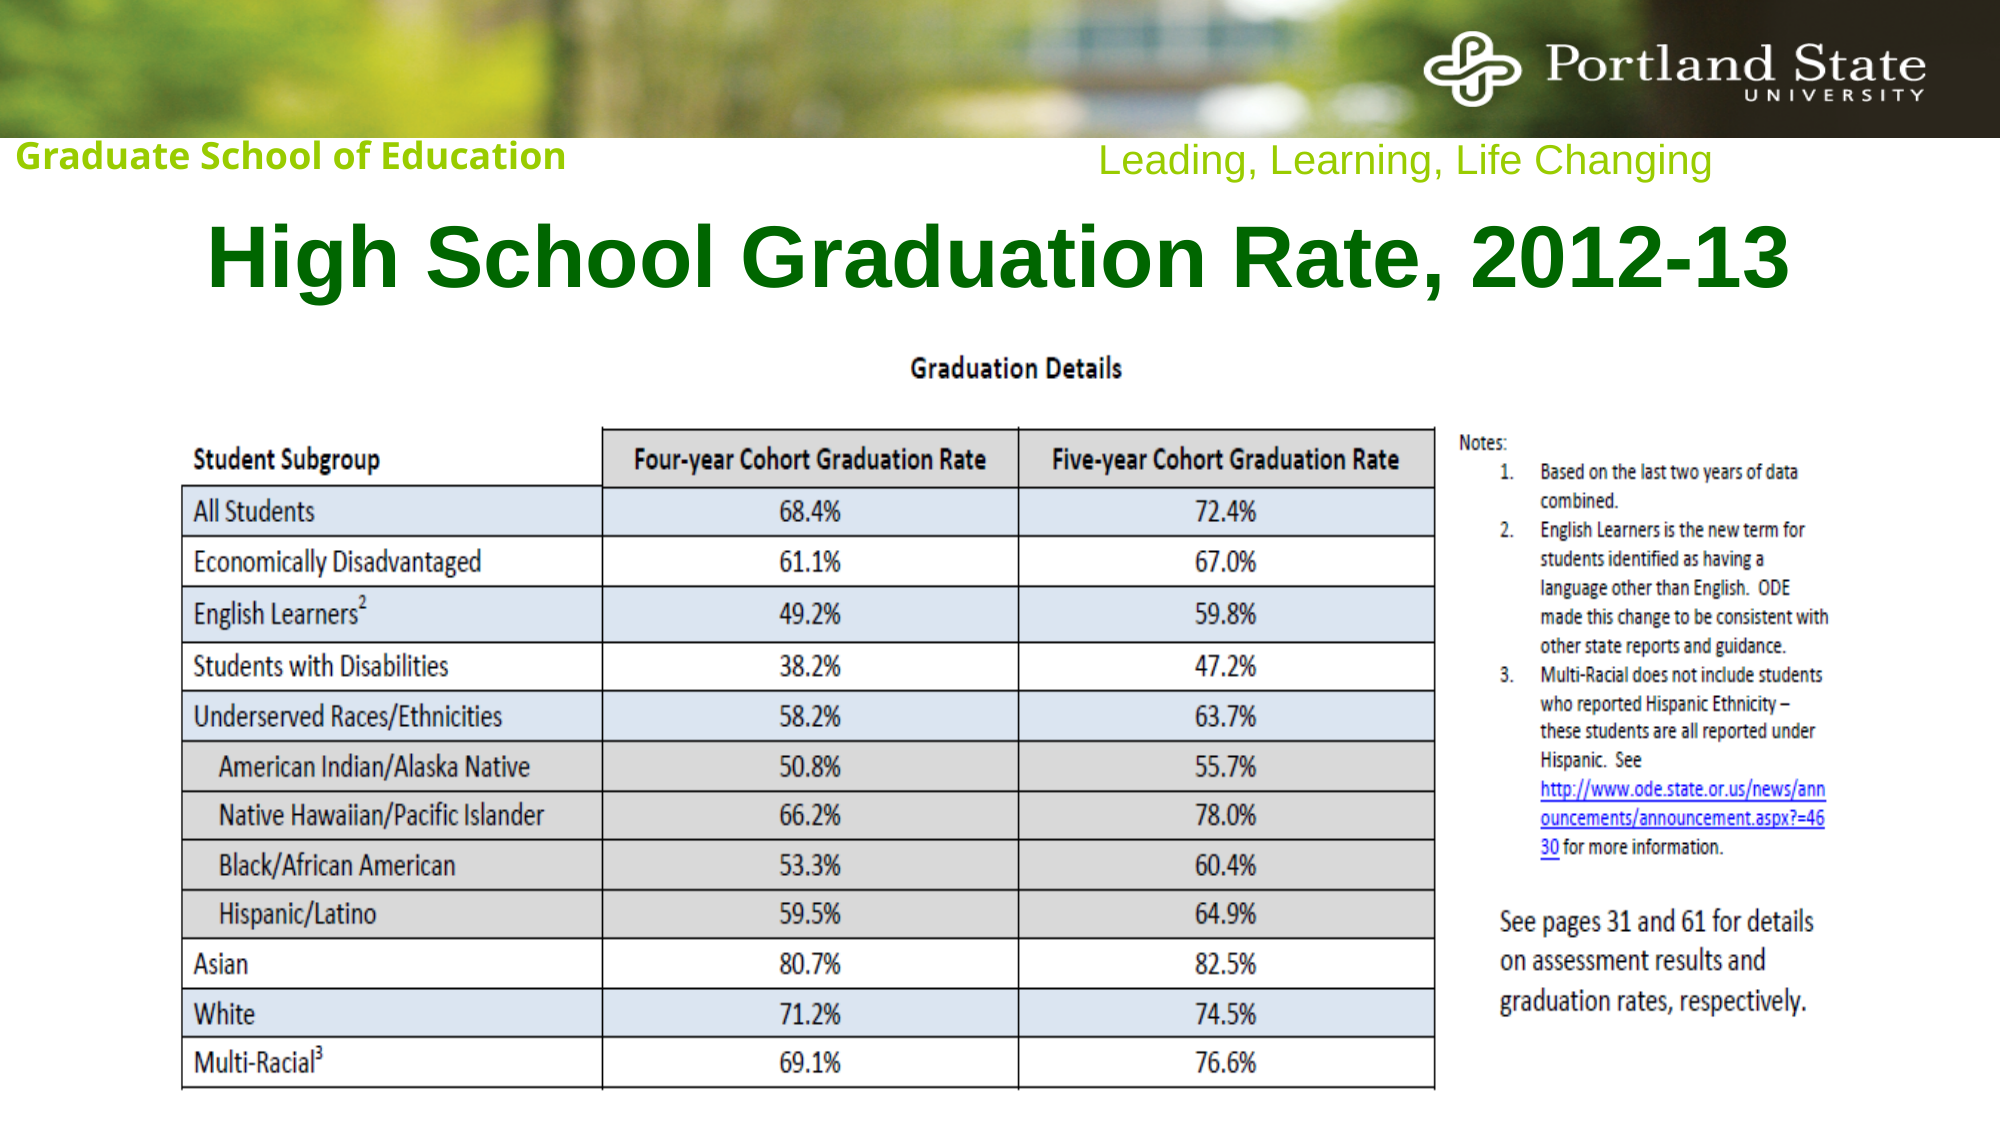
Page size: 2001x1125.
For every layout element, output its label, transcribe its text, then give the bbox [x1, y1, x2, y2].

picture [177, 346, 1833, 1105]
picture [0, 0, 2000, 138]
title High School Graduation Rate, 2012-13 [0, 203, 2000, 314]
